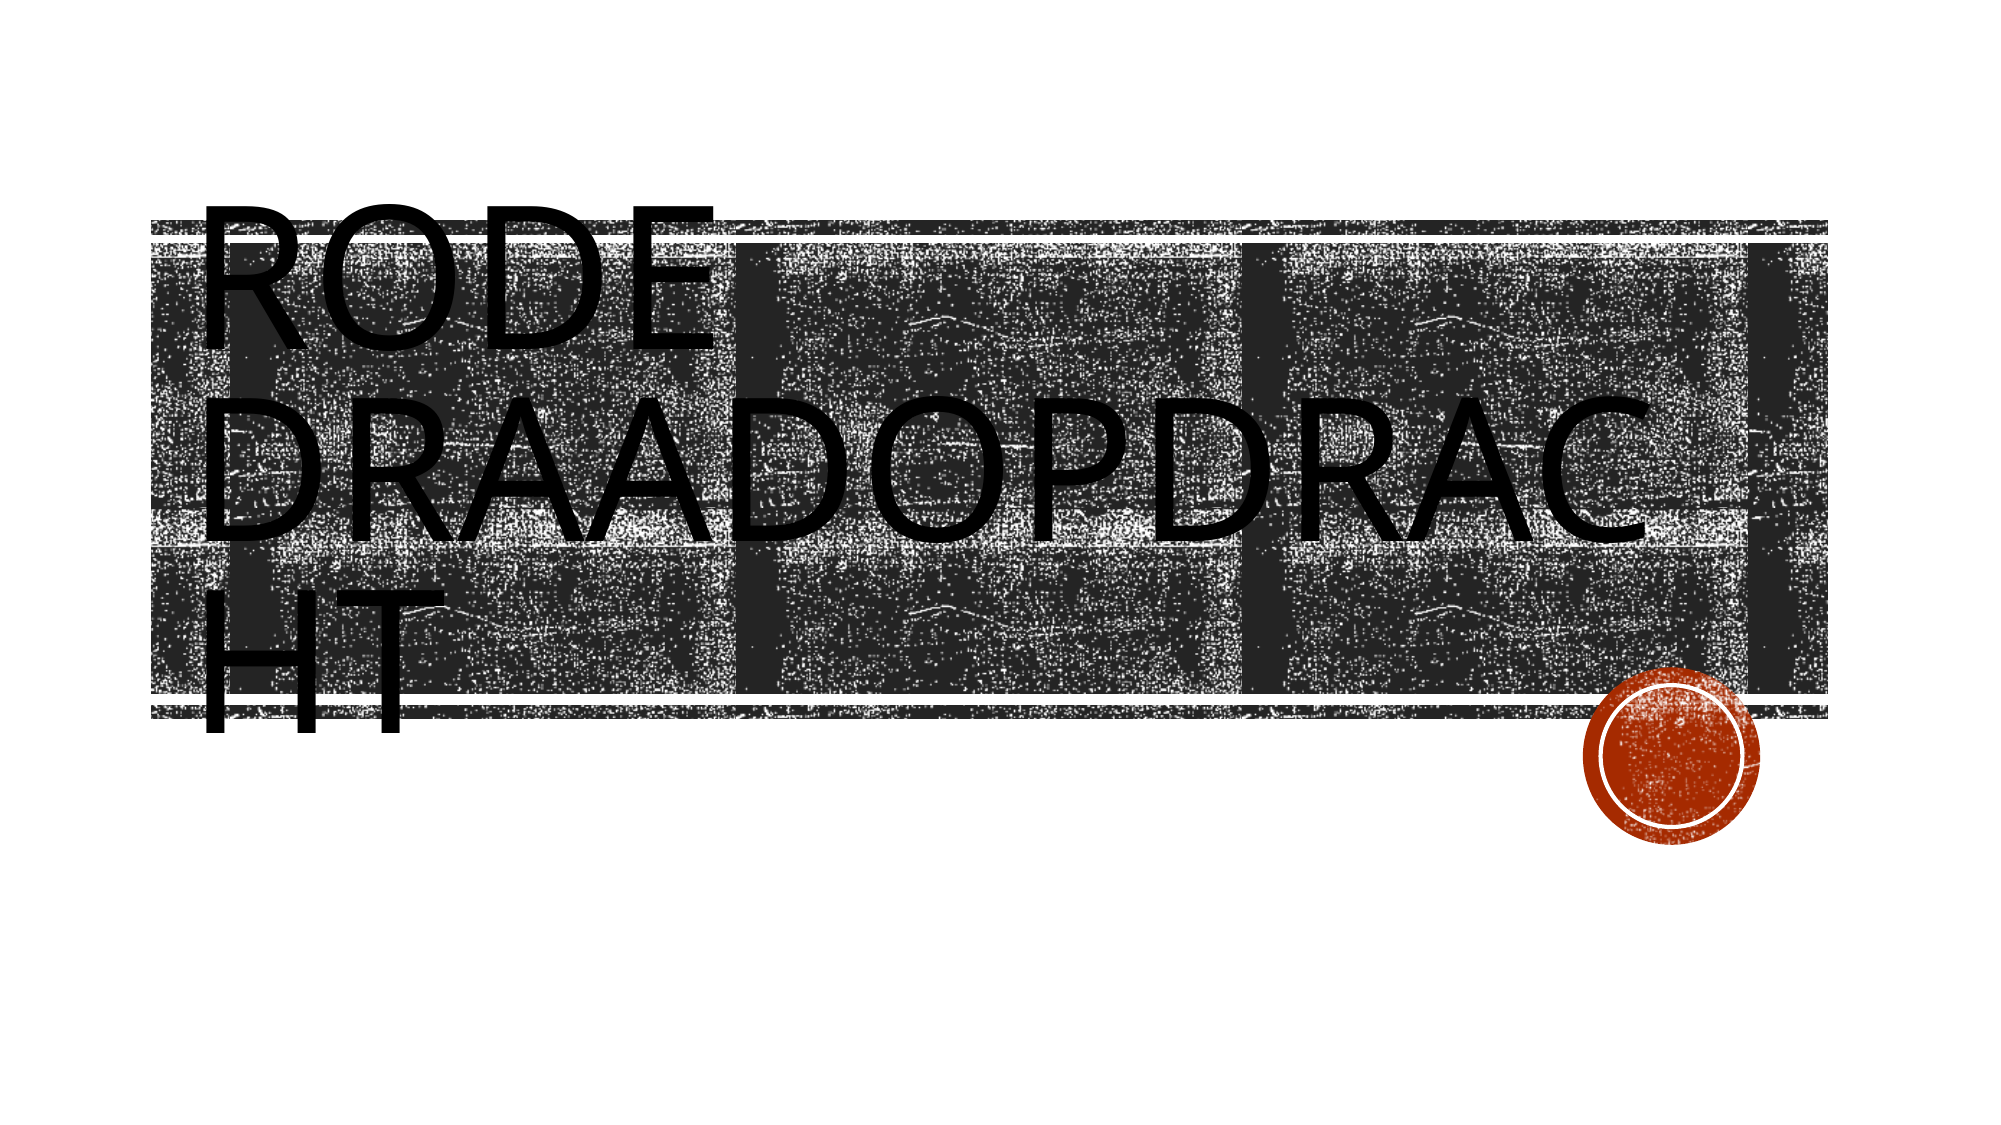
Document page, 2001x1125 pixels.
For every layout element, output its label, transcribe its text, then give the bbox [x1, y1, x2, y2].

title Rode draadopdracht [172, 234, 1808, 733]
